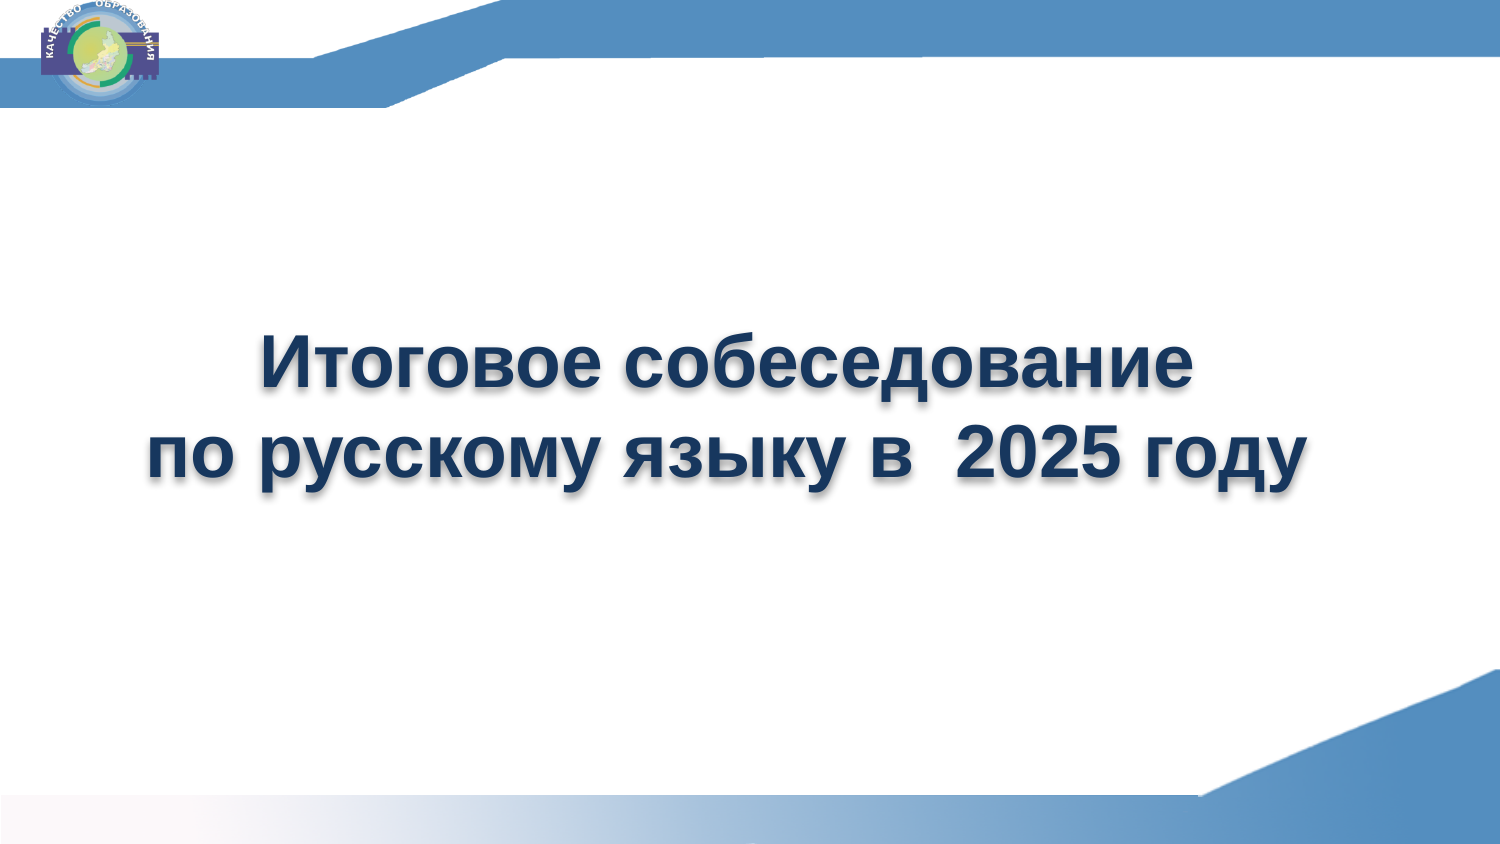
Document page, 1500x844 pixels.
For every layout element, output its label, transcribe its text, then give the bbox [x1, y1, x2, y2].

picture [0, 0, 1500, 108]
picture [0, 668, 1500, 844]
text_box Итоговое собеседование по русскому языку в 2025 году [0, 304, 1476, 500]
